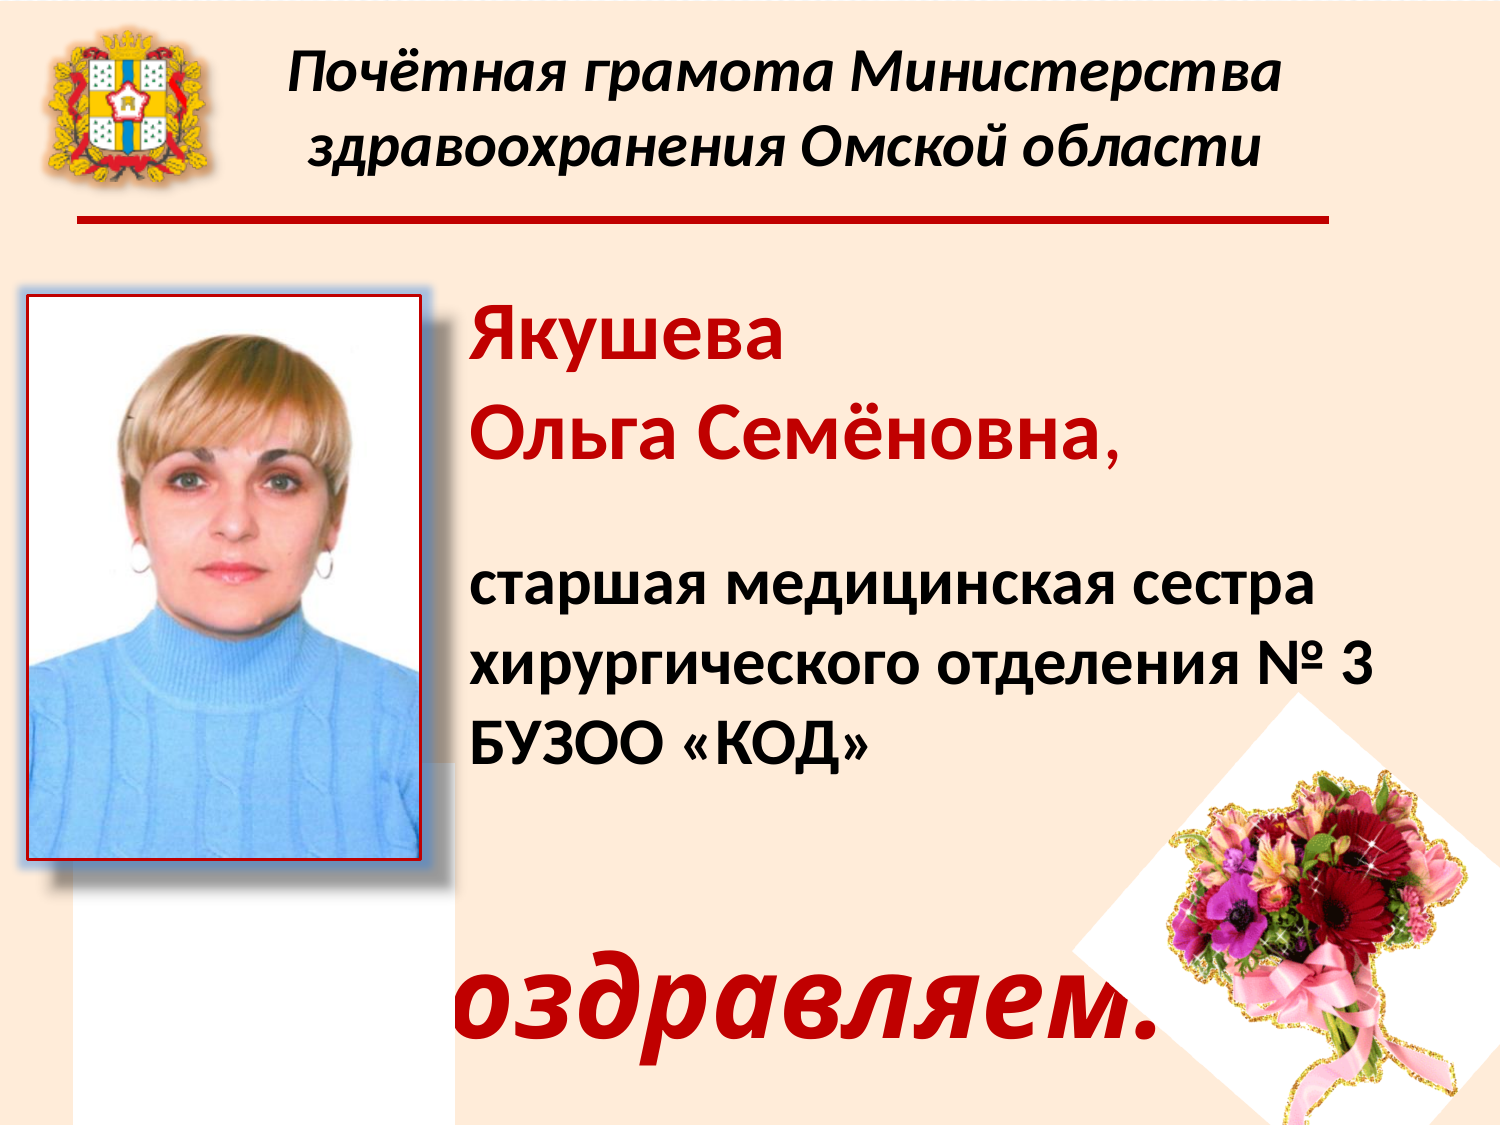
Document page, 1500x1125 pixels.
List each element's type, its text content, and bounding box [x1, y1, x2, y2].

text_box Почётная грамота Министерства здравоохранения Омской области [112, 21, 1459, 187]
text_box Якушева Ольга Семёновна, [454, 268, 1329, 484]
picture [29, 297, 455, 1125]
text_box старшая медицинская сестра хирургического отделения № 3 БУЗОО «КОД» [462, 530, 1500, 785]
text_box [0, 0, 1500, 1125]
picture [1073, 693, 1500, 1125]
picture [47, 30, 208, 183]
text_box Поздравляем! [458, 916, 1151, 1070]
